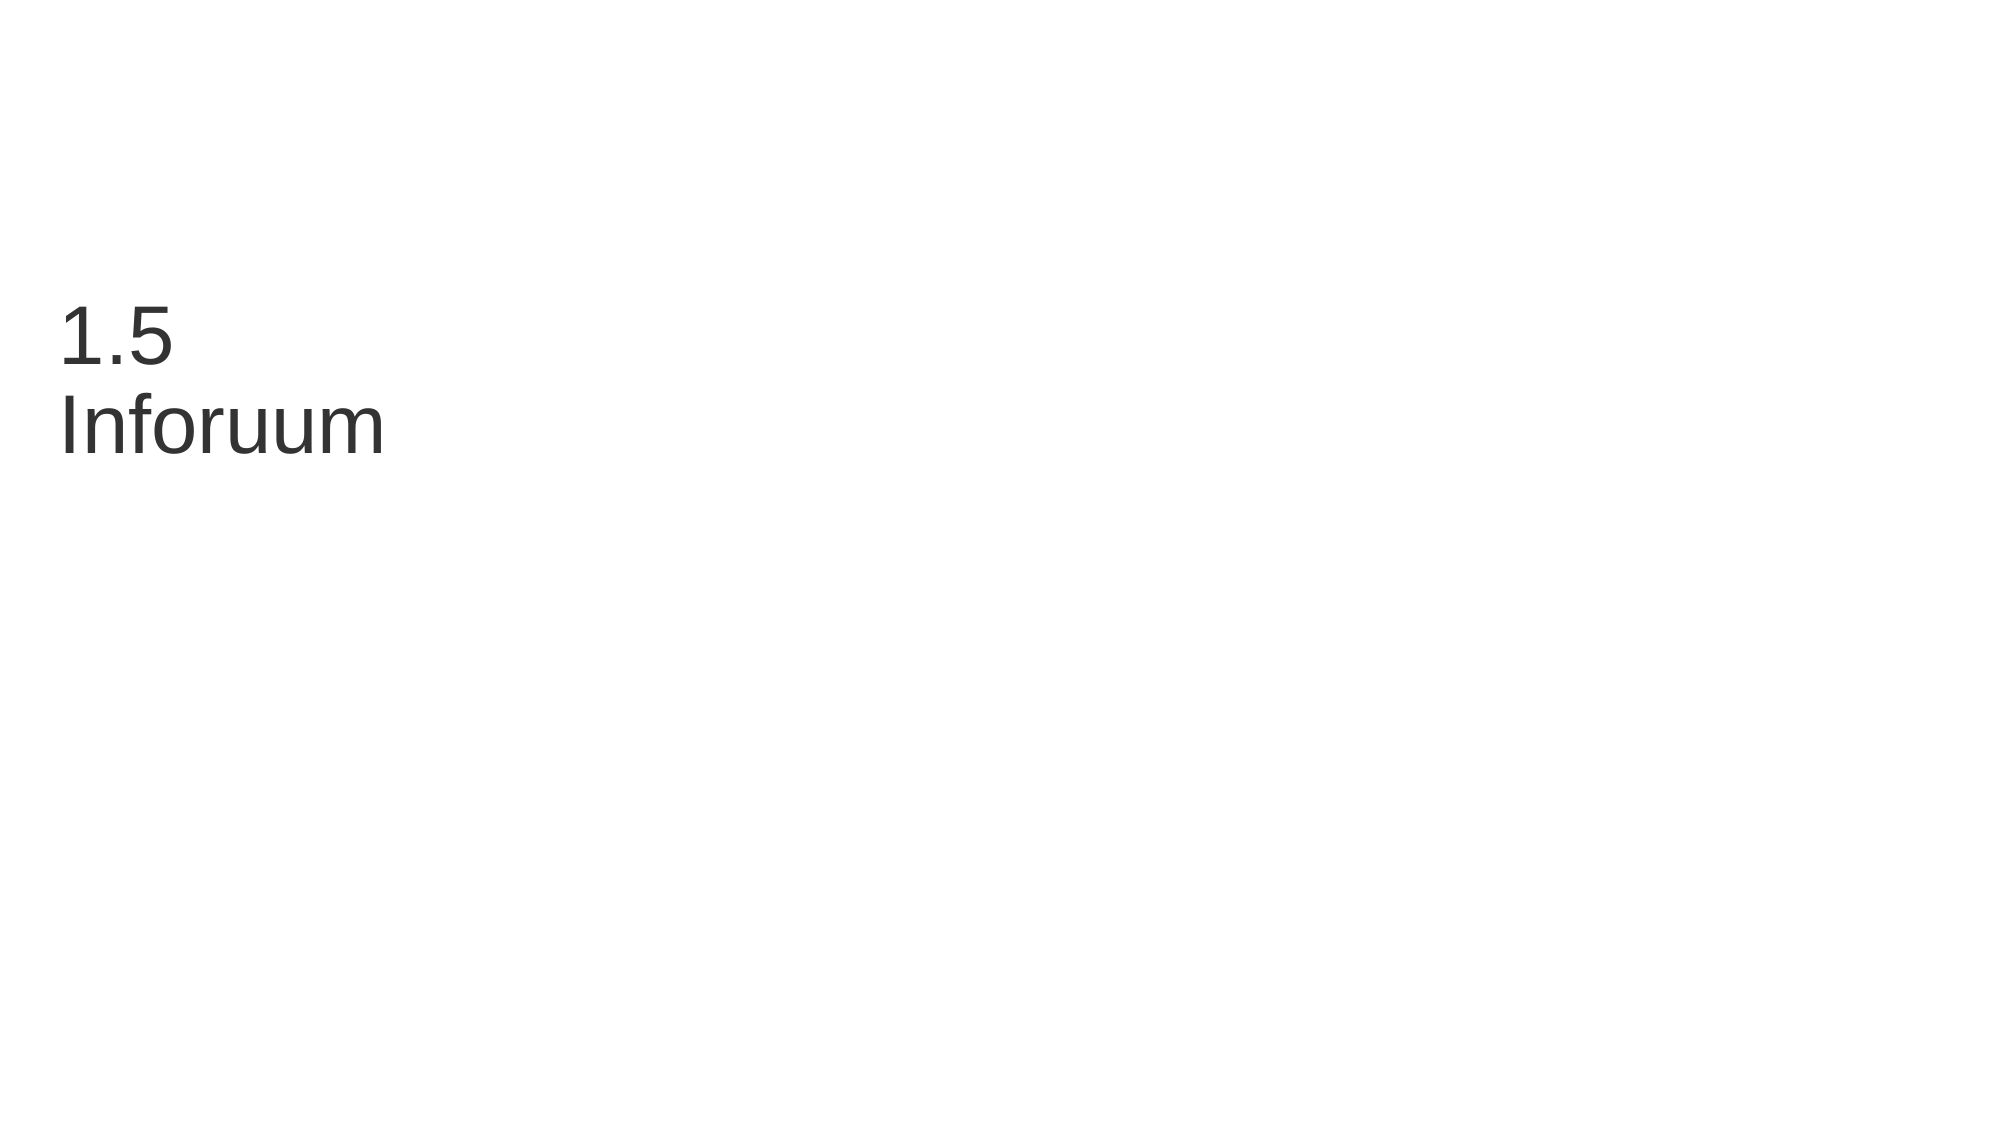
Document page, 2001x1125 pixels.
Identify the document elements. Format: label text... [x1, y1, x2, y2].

list 1.5 [59, 281, 220, 370]
list Inforuum [59, 370, 985, 696]
